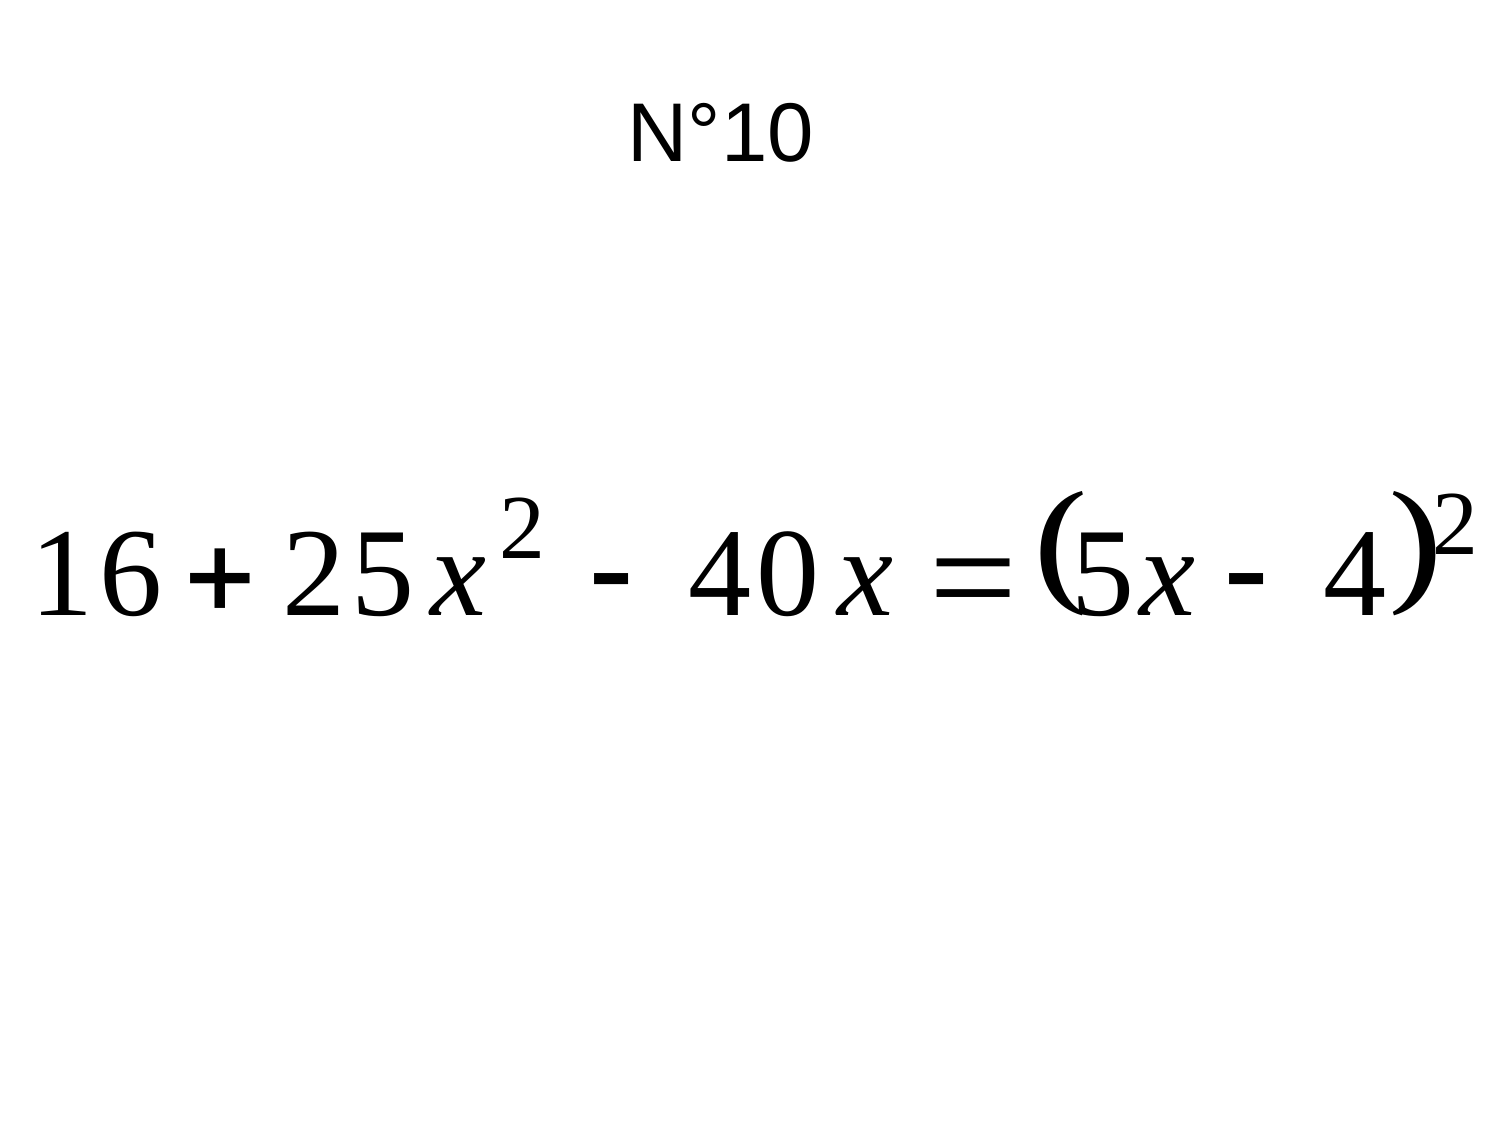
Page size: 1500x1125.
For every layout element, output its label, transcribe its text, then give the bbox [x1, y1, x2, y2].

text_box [23, 454, 1500, 673]
text_box N°10 [374, 70, 1067, 186]
